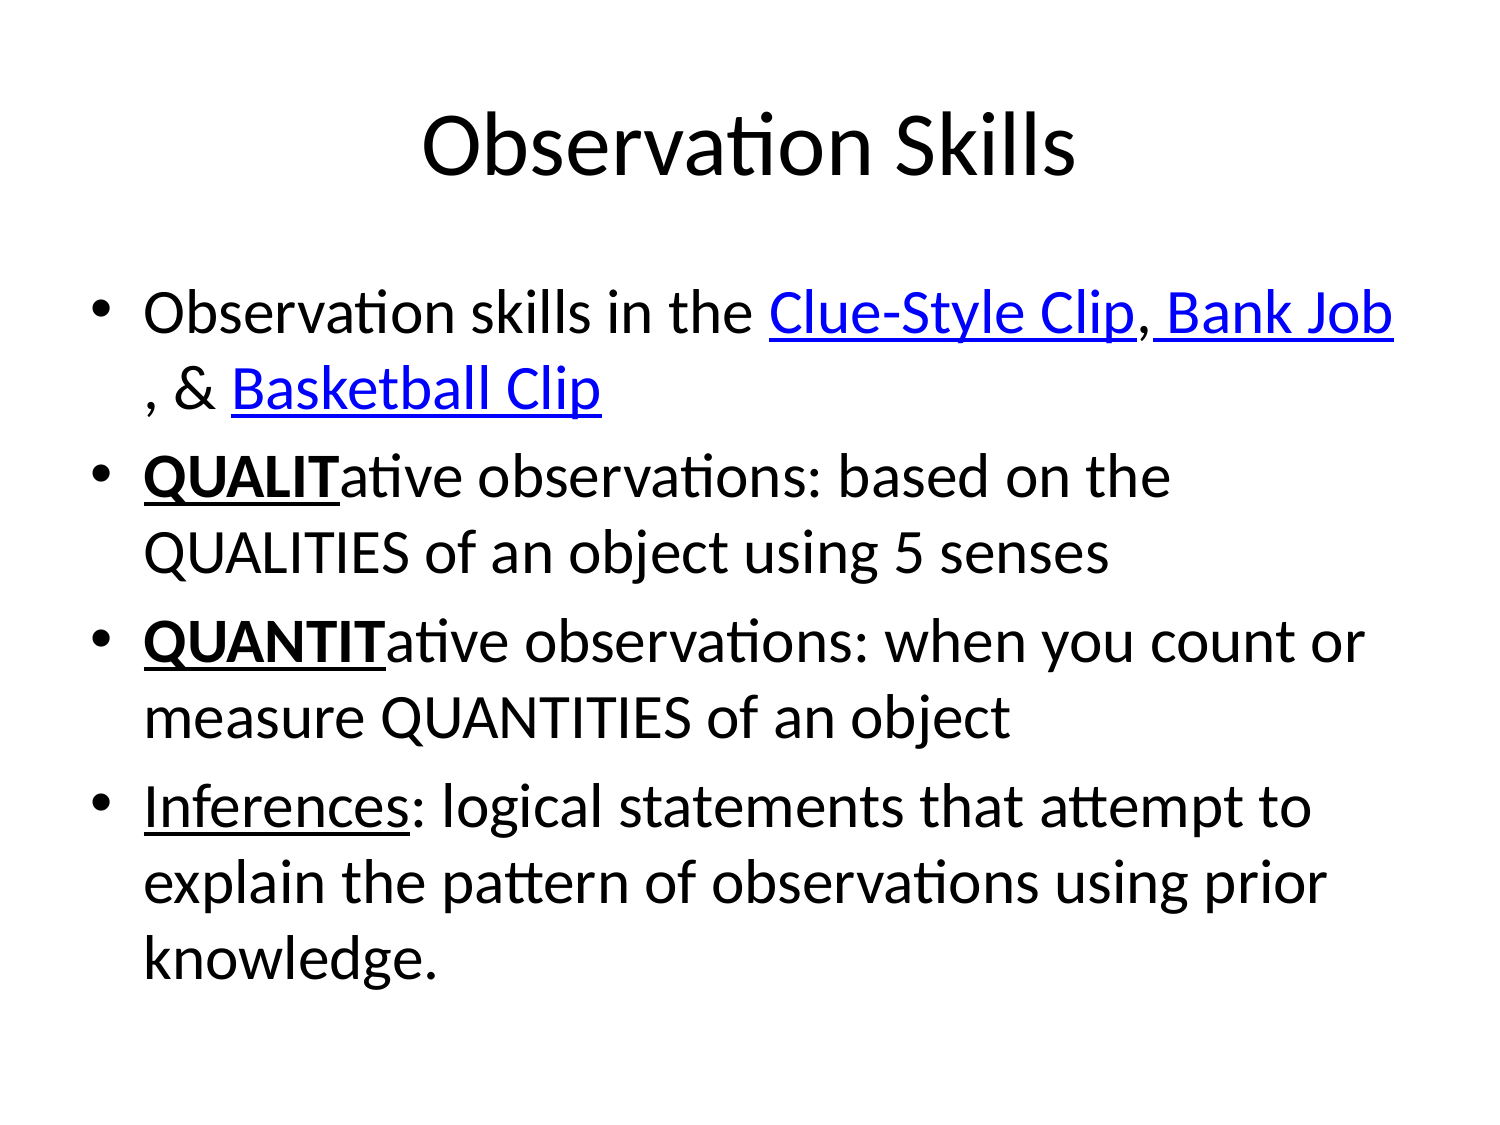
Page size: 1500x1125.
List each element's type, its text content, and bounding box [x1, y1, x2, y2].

title Observation Skills [75, 45, 1425, 233]
list Observation skills in the Clue-Style Clip, Bank Job, & Basketball Clip QUALITative observations: based on the QUALITIES of an object using 5 senses QUANTITative observations: when you count or measure QUANTITIES of an object Inferences: logical statements that attempt to explain the pattern of observations using prior knowledge. [75, 262, 1425, 1005]
